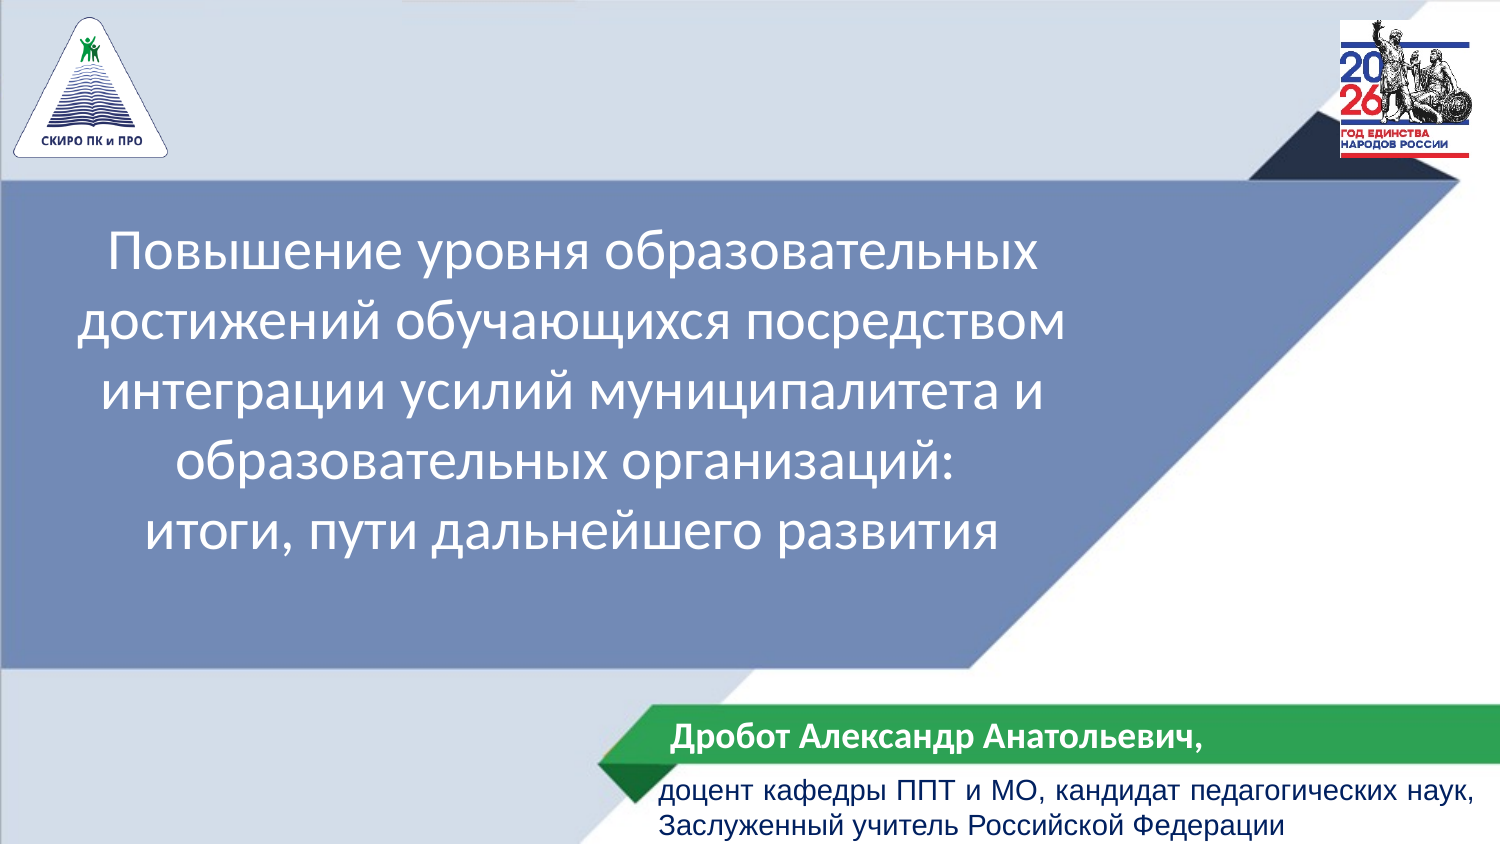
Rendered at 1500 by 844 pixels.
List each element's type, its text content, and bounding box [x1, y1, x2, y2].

text_box Дробот Александр Анатольевич, [655, 703, 1495, 764]
title Повышение уровня образовательных достижений обучающихся посредством интеграции усилий муниципалитета и образовательных организаций: итоги, пути дальнейшего развития [0, 232, 1199, 480]
text_box доцент кафедры ППТ и МО, кандидат педагогических наук, Заслуженный учитель Российской Федерации [643, 764, 1500, 844]
picture [0, 0, 1500, 844]
